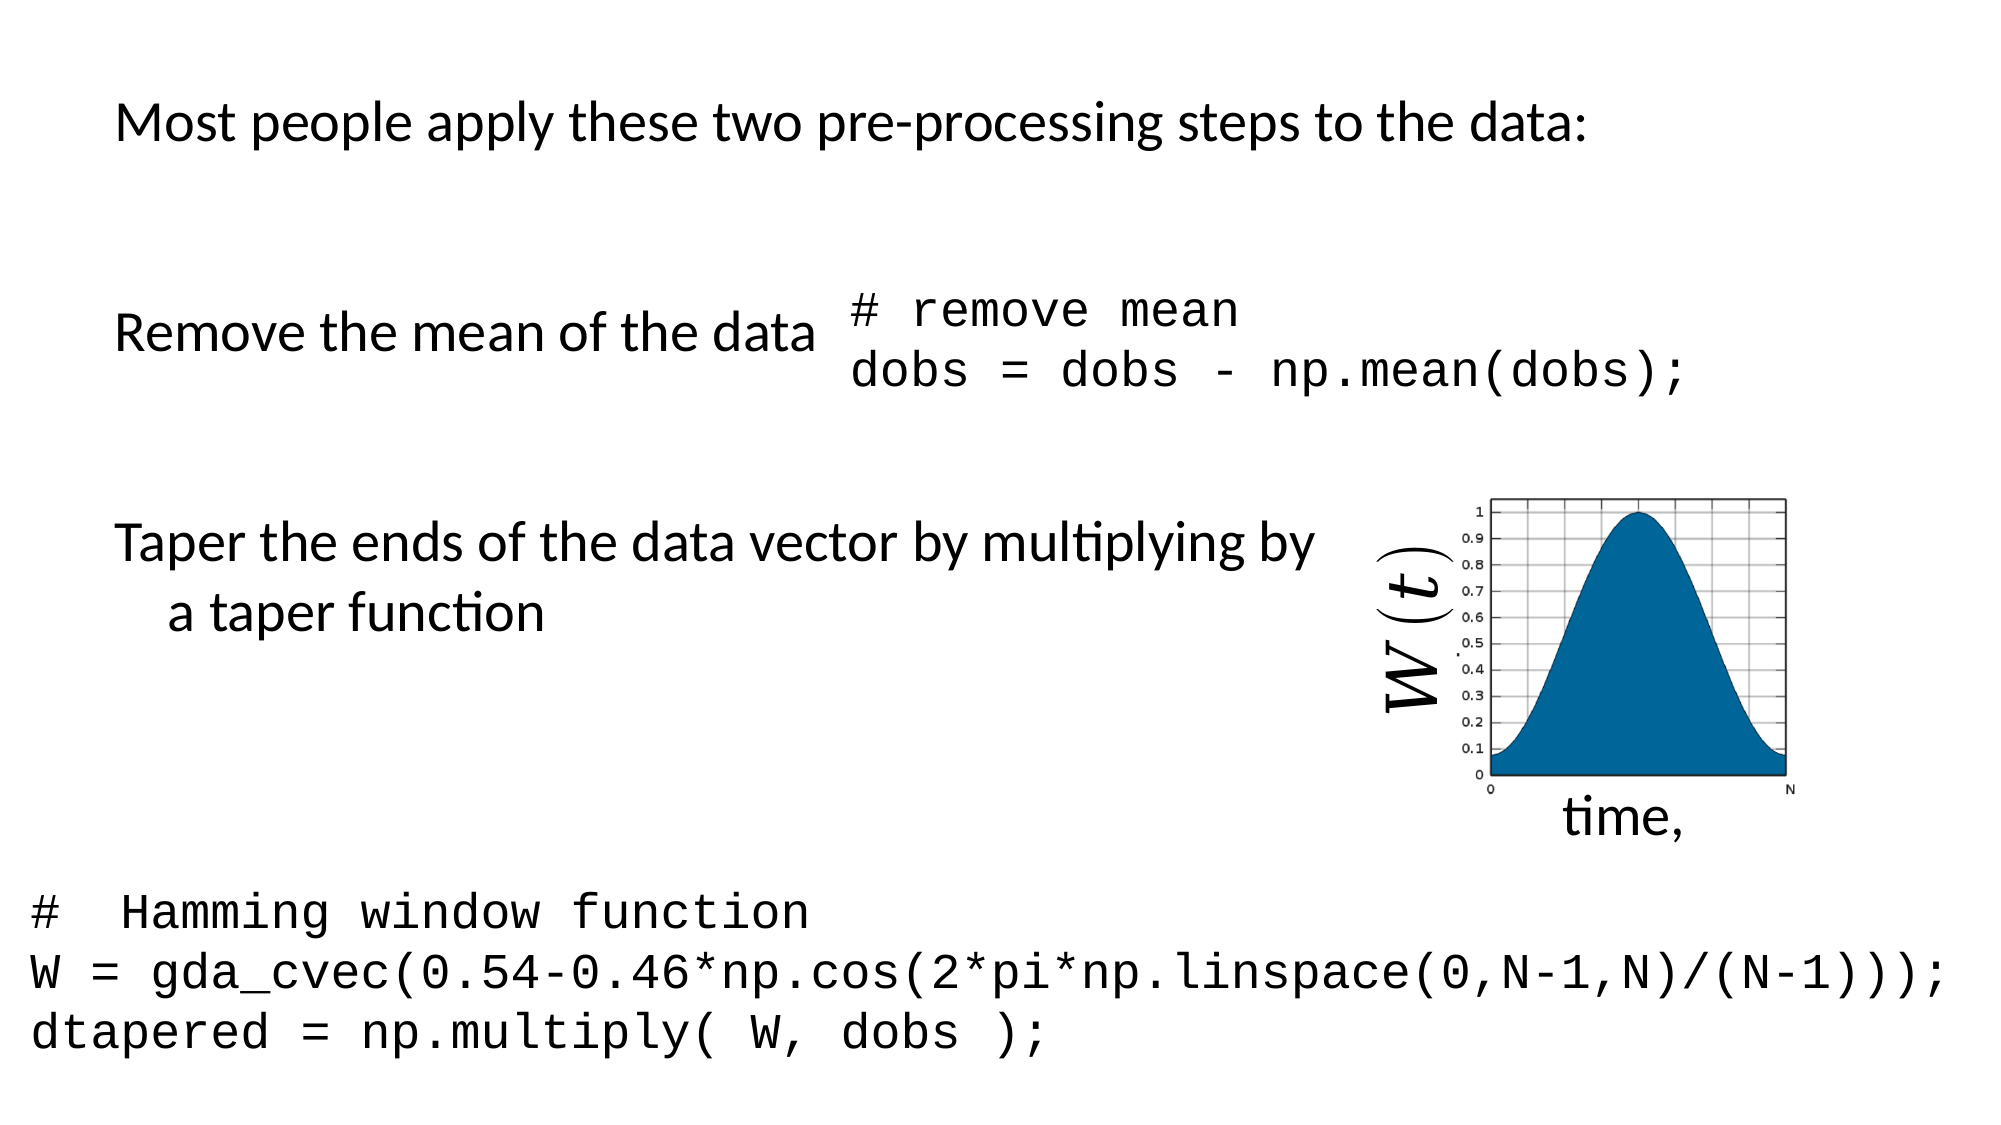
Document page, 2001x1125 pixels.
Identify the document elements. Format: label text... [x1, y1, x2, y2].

picture [1456, 485, 1806, 799]
text_box # remove mean dobs = dobs - np.mean(dobs); [835, 269, 1836, 404]
text_box # Hamming window function W = gda_cvec(0.54-0.46*np.cos(2*pi*np.linspace(0,N-1,N)/(N-1))); dtapered = np.multiply( W, dobs ); [15, 870, 2000, 1066]
